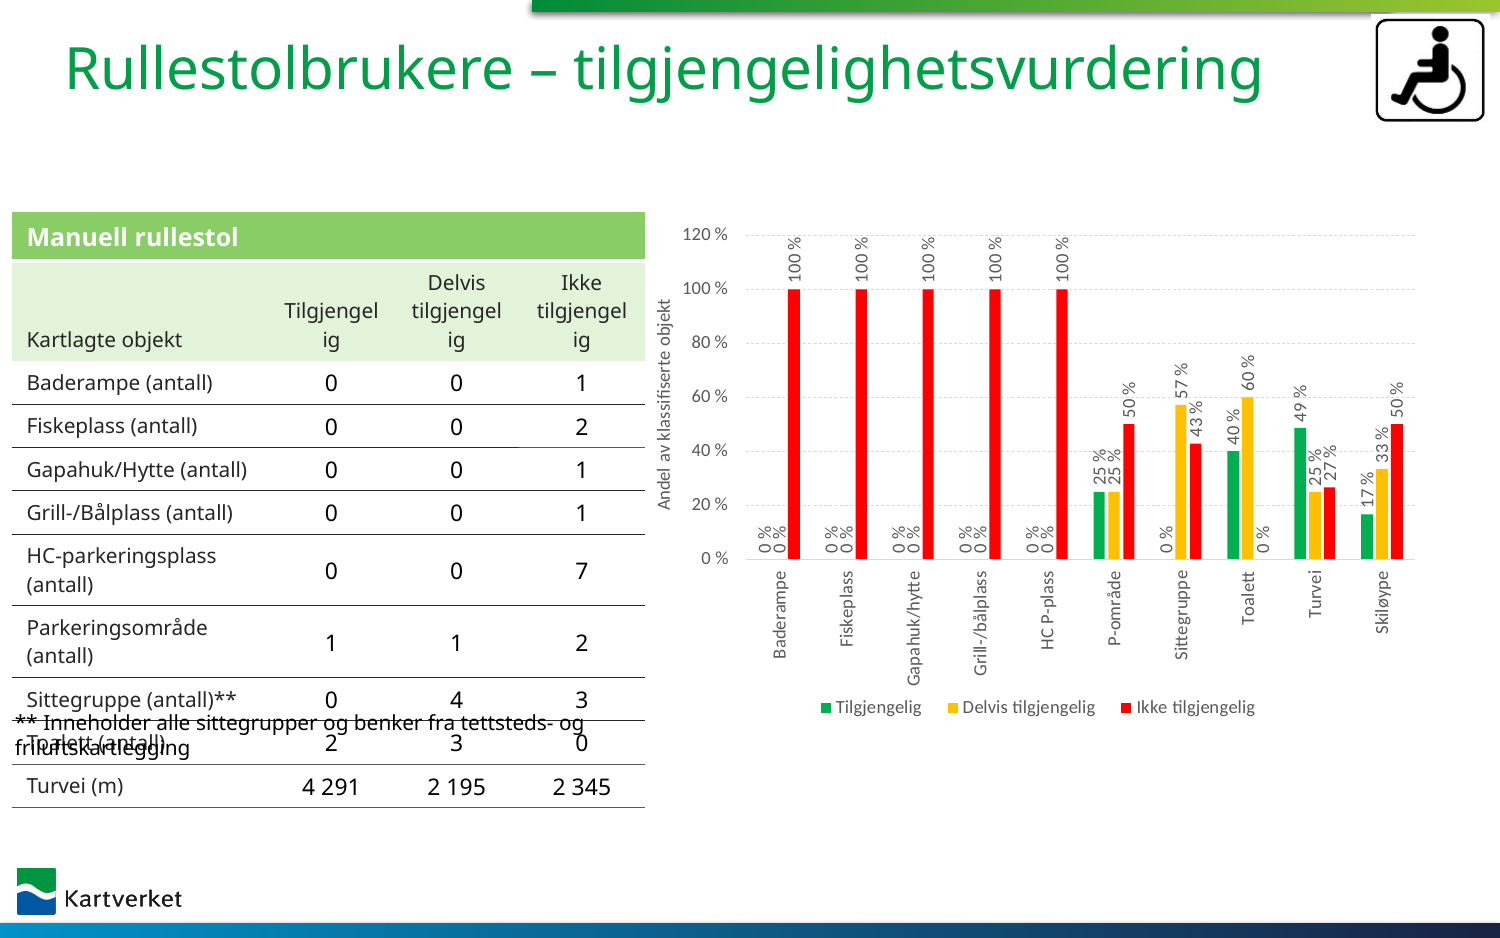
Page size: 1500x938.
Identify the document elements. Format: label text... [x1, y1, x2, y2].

table_cell 0 [269, 491, 394, 534]
text_box ** Inneholder alle sittegrupper og benker fra tettsteds- og friluftskartlegging [0, 702, 745, 768]
table_cell 1 [519, 491, 638, 534]
table_cell 2 [519, 606, 638, 677]
table_cell Turvei (m) [12, 768, 269, 807]
table_cell 2 195 [394, 768, 519, 807]
table_cell 0 [269, 361, 394, 404]
table_cell 1 [394, 606, 519, 677]
table_header Manuell rullestol [12, 212, 645, 259]
picture [1371, 13, 1491, 127]
table_cell Delvis tilgjengelig [394, 263, 519, 361]
table_cell 0 [394, 535, 519, 605]
table_cell Fiskeplass (antall) [12, 405, 269, 447]
table_cell Kartlagte objekt [12, 263, 269, 361]
table_cell 3 [519, 678, 638, 702]
table_cell 7 [519, 535, 638, 605]
table_cell 0 [269, 678, 394, 702]
picture [643, 218, 1426, 728]
table_cell Parkeringsområde (antall) [12, 606, 269, 677]
table_cell 4 291 [269, 768, 394, 807]
table_cell 0 [394, 491, 519, 534]
table_cell 0 [269, 535, 394, 605]
table_cell HC-parkeringsplass (antall) [12, 535, 269, 605]
table_cell 2 345 [519, 768, 645, 807]
table_cell 2 [519, 405, 638, 447]
table_cell Ikke tilgjengelig [519, 263, 638, 361]
table_cell 0 [269, 448, 394, 490]
table_cell 1 [519, 361, 638, 404]
table_cell Baderampe (antall) [12, 361, 269, 404]
table_cell Sittegruppe (antall)** [12, 678, 269, 702]
table_cell 0 [394, 361, 519, 404]
table_cell 4 [394, 678, 519, 702]
table_cell 0 [394, 405, 519, 447]
table_cell 0 [269, 405, 394, 447]
table_cell Gapahuk/Hytte (antall) [12, 448, 269, 490]
table_cell 0 [394, 448, 519, 490]
table_cell Grill-/Bålplass (antall) [12, 491, 269, 534]
text_box Rullestolbrukere – tilgjengelighetsvurdering [49, 12, 1372, 109]
table_cell 1 [519, 448, 638, 490]
table_cell 1 [269, 606, 394, 677]
table_cell Tilgjengelig [269, 263, 394, 361]
